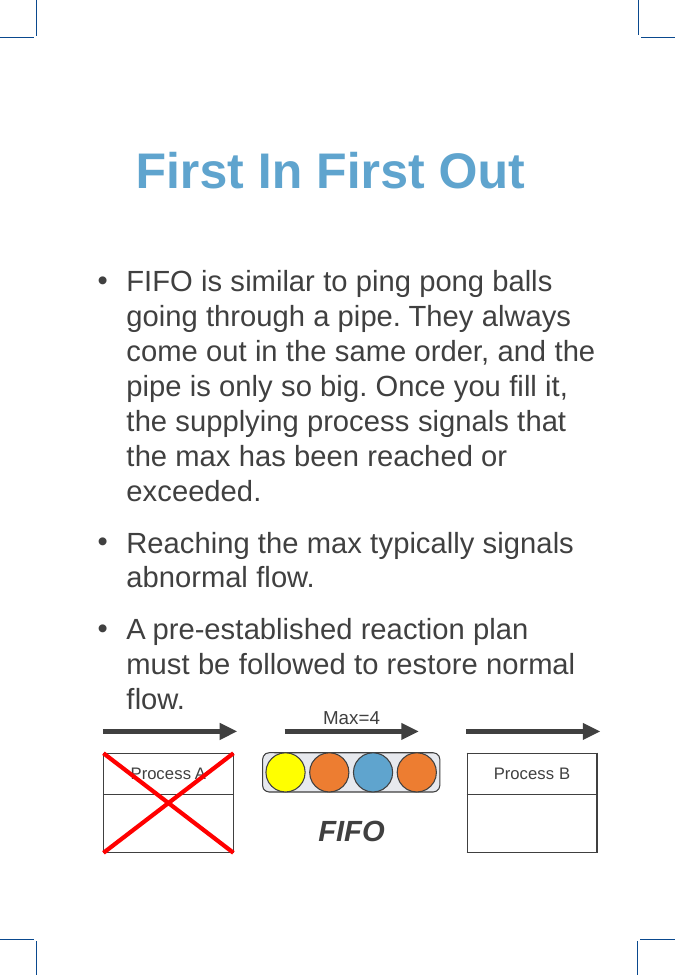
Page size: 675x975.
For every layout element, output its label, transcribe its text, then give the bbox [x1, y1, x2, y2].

title First In First Out [75, 149, 600, 198]
text_box Max=4 [288, 705, 415, 729]
table_cell [468, 795, 596, 852]
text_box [103, 793, 234, 853]
list FIFO is similar to ping pong balls going through a pipe. They always come out in the same order, and the pipe is only so big. Once you fill it, the supplying process signals that the max has been reached or exceeded. Reaching the max typically signals abnormal flow. A pre-established reaction plan must be followed to restore normal flow. [97, 262, 600, 722]
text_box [103, 731, 600, 793]
text_box FIFO [288, 812, 415, 836]
